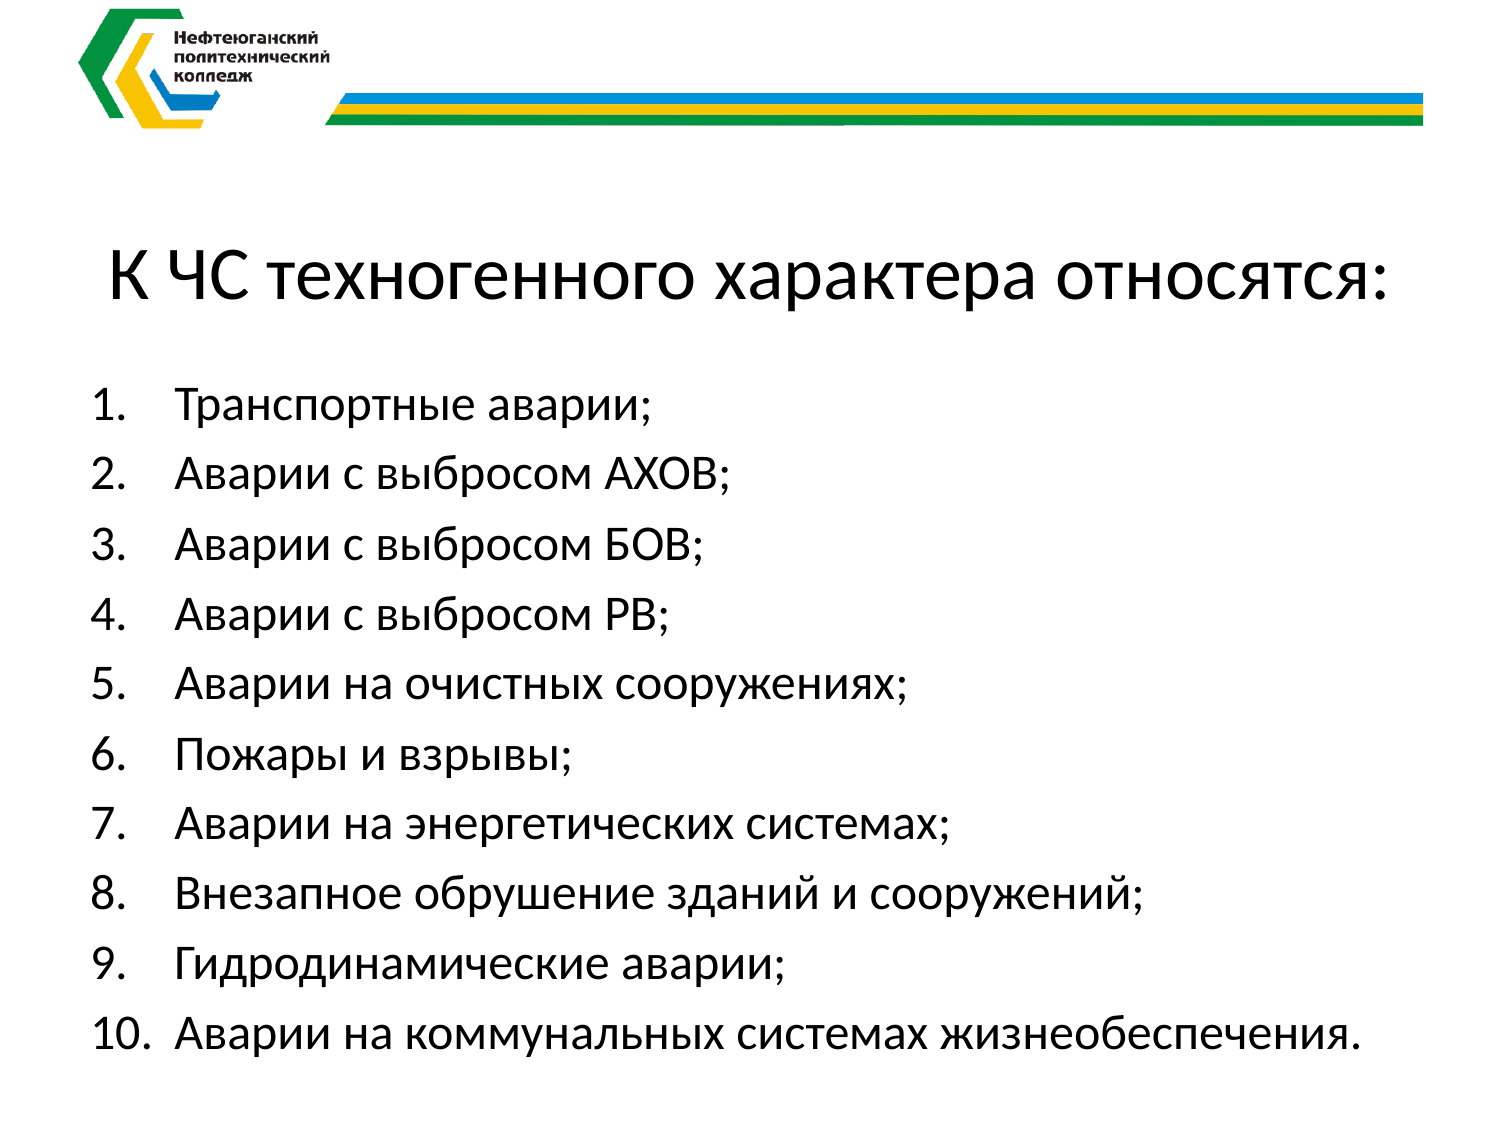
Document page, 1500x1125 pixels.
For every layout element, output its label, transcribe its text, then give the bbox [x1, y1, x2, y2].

picture [53, 0, 1424, 147]
title К ЧС техногенного характера относятся: [75, 174, 1425, 362]
list Транспортные аварии; Аварии с выбросом АХОВ; Аварии с выбросом БОВ; Аварии с выбросом РВ; Аварии на очистных сооружениях; Пожары и взрывы; Аварии на энергетических системах; Внезапное обрушение зданий и сооружений; Гидродинамические аварии; Аварии на коммунальных системах жизнеобеспечения. [75, 362, 1425, 1105]
